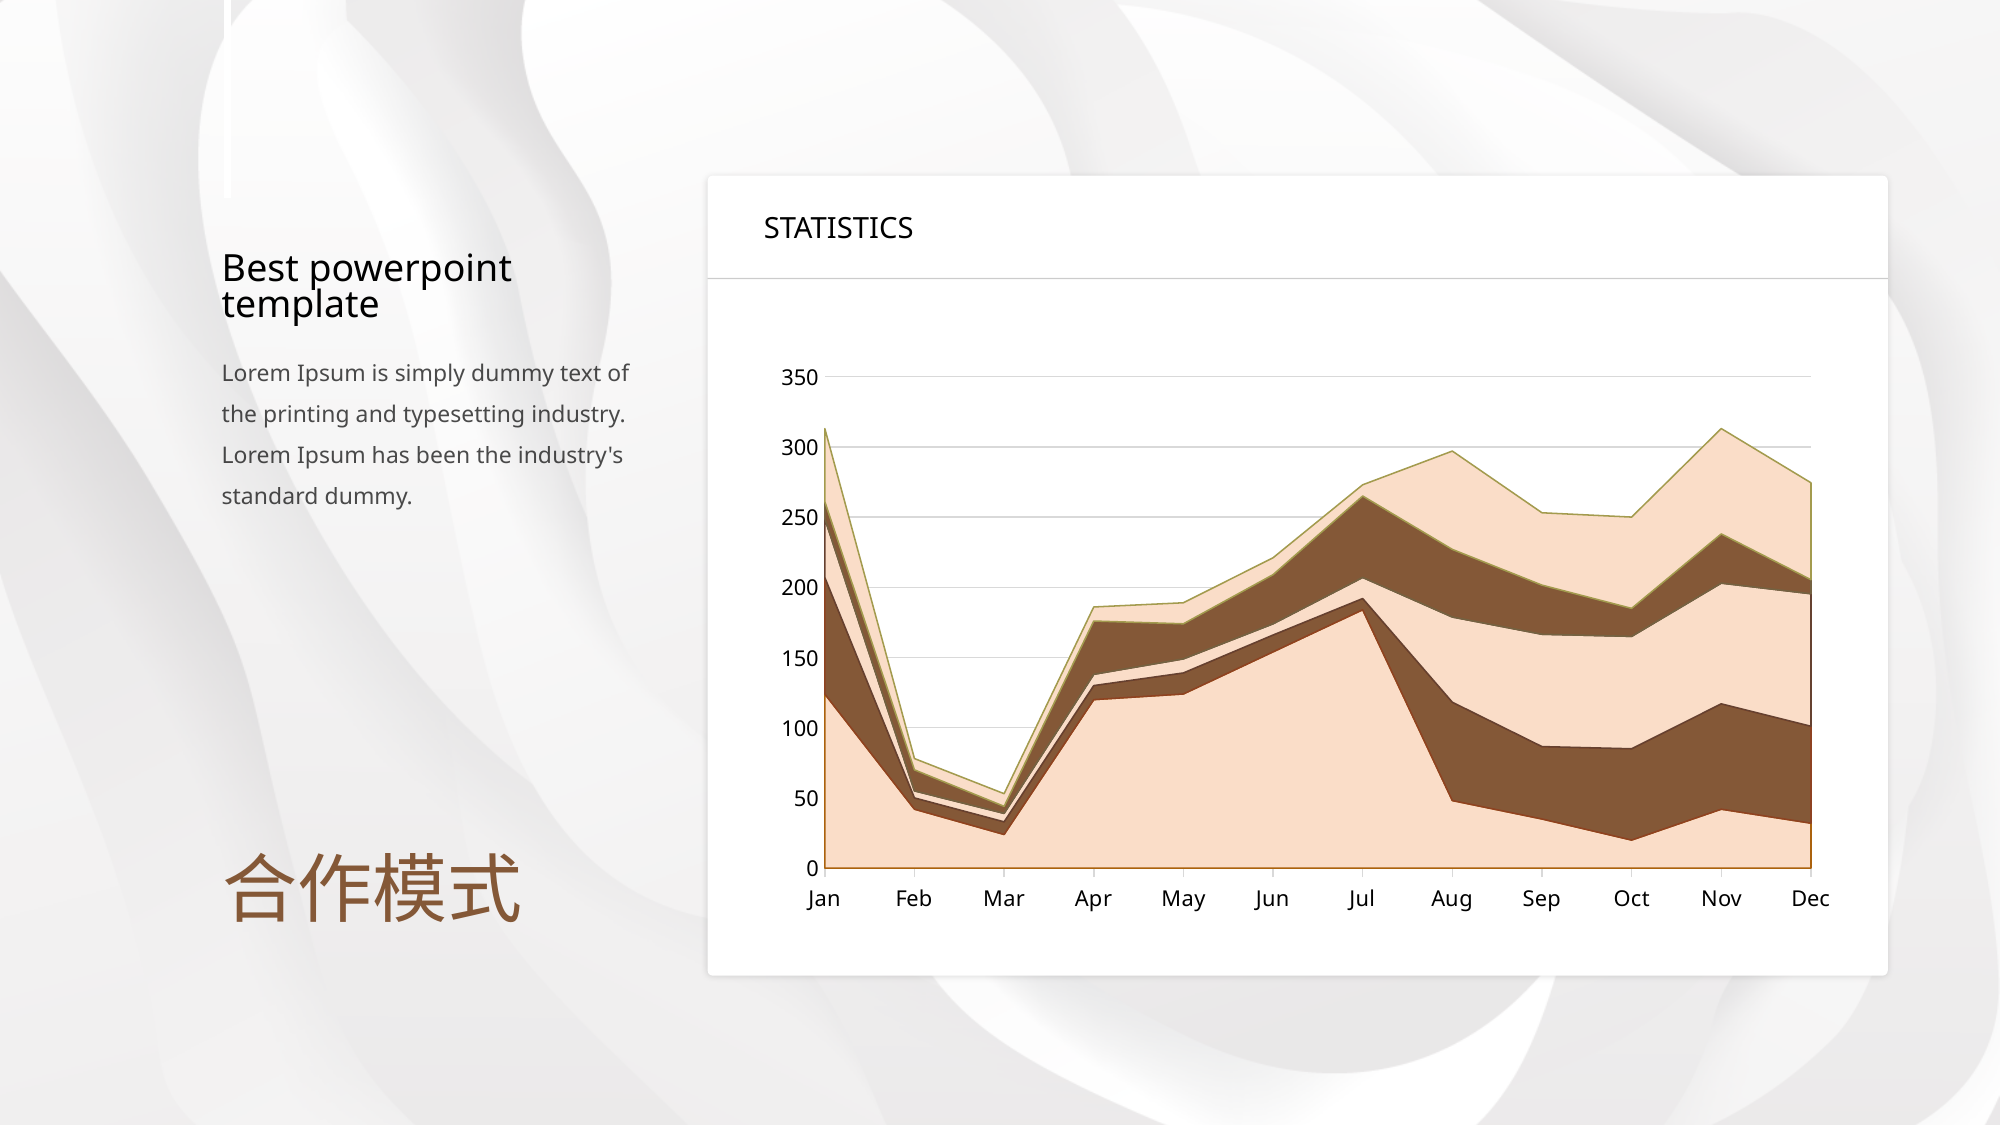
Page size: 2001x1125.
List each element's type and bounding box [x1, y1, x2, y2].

picture [0, 0, 2000, 1125]
chart [766, 290, 1888, 976]
